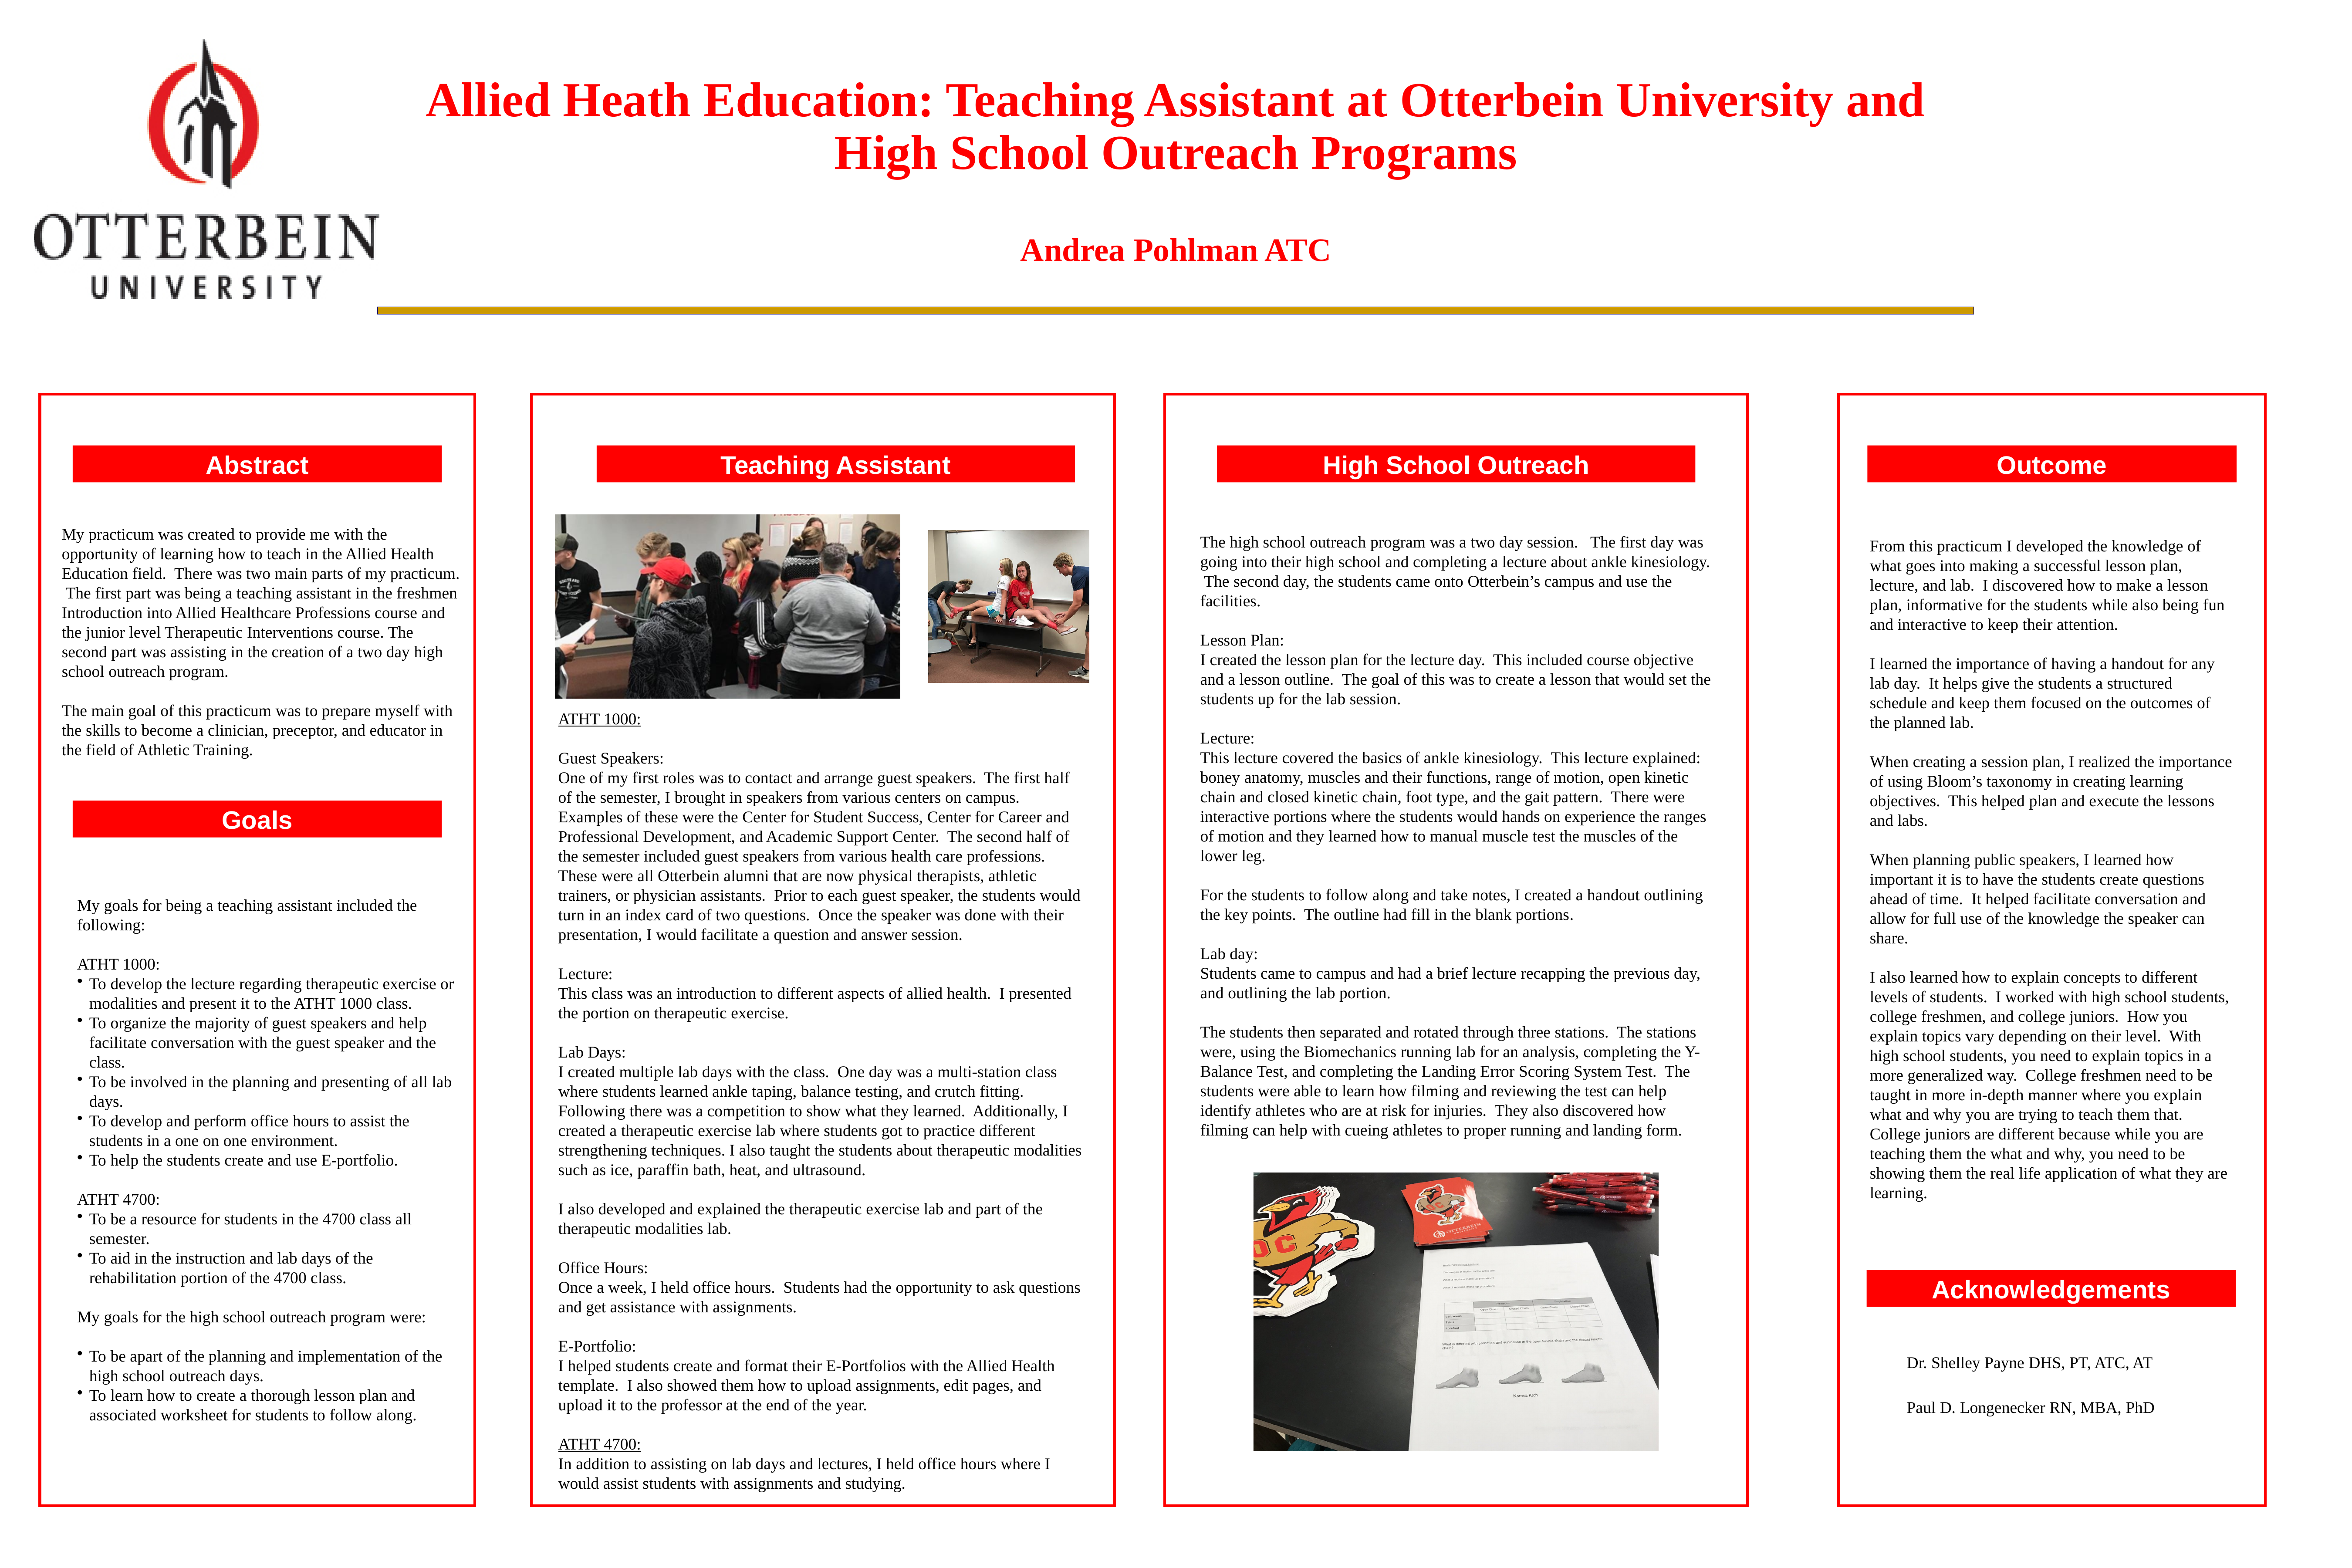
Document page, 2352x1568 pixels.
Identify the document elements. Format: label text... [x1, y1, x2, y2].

text_box Outcome [1867, 445, 2237, 483]
text_box The high school outreach program was a two day session. The first day was going into their high school and completing a lecture about ankle kinesiology. The second day, the students came onto Otterbein’s campus and use the facilities. Lesson Plan: I created the lesson plan for the lecture day. This included course objective and a lesson outline. The goal of this was to create a lesson that would set the students up for the lab session. Lecture: This lecture covered the basics of ankle kinesiology. This lecture explained: boney anatomy, muscles and their functions, range of motion, open kinetic chain and closed kinetic chain, foot type, and the gait pattern. There were interactive portions where the students would hands on experience the ranges of motion and they learned how to manual muscle test the muscles of the lower leg. For the students to follow along and take notes, I created a handout outlining the key points. The outline had fill in the blank portions. Lab day: Students came to campus and had a brief lecture recapping the previous day, and outlining the lab portion. The students then separated and rotated through three stations. The stations were, using the Biomechanics running lab for an analysis, completing the Y-Balance Test, and completing the Landing Error Scoring System Test. The students were able to learn how filming and reviewing the test can help identify athletes who are at risk for injuries. They also discovered how filming can help with cueing athletes to proper running and landing form. [1197, 528, 1716, 1142]
text_box From this practicum I developed the knowledge of what goes into making a successful lesson plan, lecture, and lab. I discovered how to make a lesson plan, informative for the students while also being fun and interactive to keep their attention. I learned the importance of having a handout for any lab day. It helps give the students a structured schedule and keep them focused on the outcomes of the planned lab. When creating a session plan, I realized the importance of using Bloom’s taxonomy in creating learning objectives. This helped plan and execute the lessons and labs. When planning public speakers, I learned how important it is to have the students create questions ahead of time. It helped facilitate conversation and allow for full use of the knowledge the speaker can share. I also learned how to explain concepts to different levels of students. I worked with high school students, college freshmen, and college juniors. How you explain topics vary depending on their level. With high school students, you need to explain topics in a more generalized way. College freshmen need to be taught in more in-depth manner where you explain what and why you are trying to teach them that. College juniors are different because while you are teaching them the what and why, you need to be showing them the real life application of what they are learning. [1866, 532, 2237, 1284]
text_box [1838, 394, 2265, 1506]
text_box Goals [72, 801, 442, 838]
text_box Abstract [72, 445, 442, 483]
text_box High School Outreach [1217, 445, 1696, 483]
text_box Acknowledgements [1866, 1284, 2236, 1307]
picture [554, 514, 901, 699]
text_box Allied Heath Education: Teaching Assistant at Otterbein University and High School Outreach Programs Andrea Pohlman ATC [383, 71, 1968, 271]
text_box My practicum was created to provide me with the opportunity of learning how to teach in the Allied Health Education field. There was two main parts of my practicum. The first part was being a teaching assistant in the freshmen Introduction into Allied Healthcare Professions course and the junior level Therapeutic Interventions course. The second part was assisting in the creation of a two day high school outreach program. The main goal of this practicum was to prepare myself with the skills to become a clinician, preceptor, and educator in the field of Athletic Training. [58, 520, 464, 762]
text_box [1164, 394, 1748, 1506]
text_box [40, 394, 475, 1506]
picture [1253, 1172, 1659, 1451]
text_box [377, 307, 1974, 314]
picture [34, 39, 380, 299]
picture [928, 530, 1089, 683]
text_box [531, 394, 1115, 1506]
text_box ATHT 1000: Guest Speakers: One of my first roles was to contact and arrange guest speakers. The first half of the semester, I brought in speakers from various centers on campus. Examples of these were the Center for Student Success, Center for Career and Professional Development, and Academic Support Center. The second half of the semester included guest speakers from various health care professions. These were all Otterbein alumni that are now physical therapists, athletic trainers, or physician assistants. Prior to each guest speaker, the students would turn in an index card of two questions. Once the speaker was done with their presentation, I would facilitate a question and answer session. Lecture: This class was an introduction to different aspects of allied health. I presented the portion on therapeutic exercise. Lab Days: I created multiple lab days with the class. One day was a multi-station class where students learned ankle taping, balance testing, and crutch fitting. Following there was a competition to show what they learned. Additionally, I created a therapeutic exercise lab where students got to practice different strengthening techniques. I also taught the students about therapeutic modalities such as ice, paraffin bath, heat, and ultrasound. I also developed and explained the therapeutic exercise lab and part of the therapeutic modalities lab. Office Hours: Once a week, I held office hours. Students had the opportunity to ask questions and get assistance with assignments. E-Portfolio: I helped students create and format their E-Portfolios with the Allied Health template. I also showed them how to upload assignments, edit pages, and upload it to the professor at the end of the year. ATHT 4700: In addition to assisting on lab days and lectures, I held office hours where I would assist students with assignments and studying. [555, 705, 1091, 1496]
text_box Dr. Shelley Payne DHS, PT, ATC, AT Paul D. Longenecker RN, MBA, PhD [1903, 1348, 2200, 1537]
text_box My goals for being a teaching assistant included the following: ATHT 1000: To develop the lecture regarding therapeutic exercise or modalities and present it to the ATHT 1000 class. To organize the majority of guest speakers and help facilitate conversation with the guest speaker and the class. To be involved in the planning and presenting of all lab days. To develop and perform office hours to assist the students in a one on one environment. To help the students create and use E-portfolio. ATHT 4700: To be a resource for students in the 4700 class all semester. To aid in the instruction and lab days of the rehabilitation portion of the 4700 class. My goals for the high school outreach program were: To be apart of the planning and implementation of the high school outreach days. To learn how to create a thorough lesson plan and associated worksheet for students to follow along. [74, 891, 464, 1427]
text_box Teaching Assistant [596, 445, 1075, 483]
